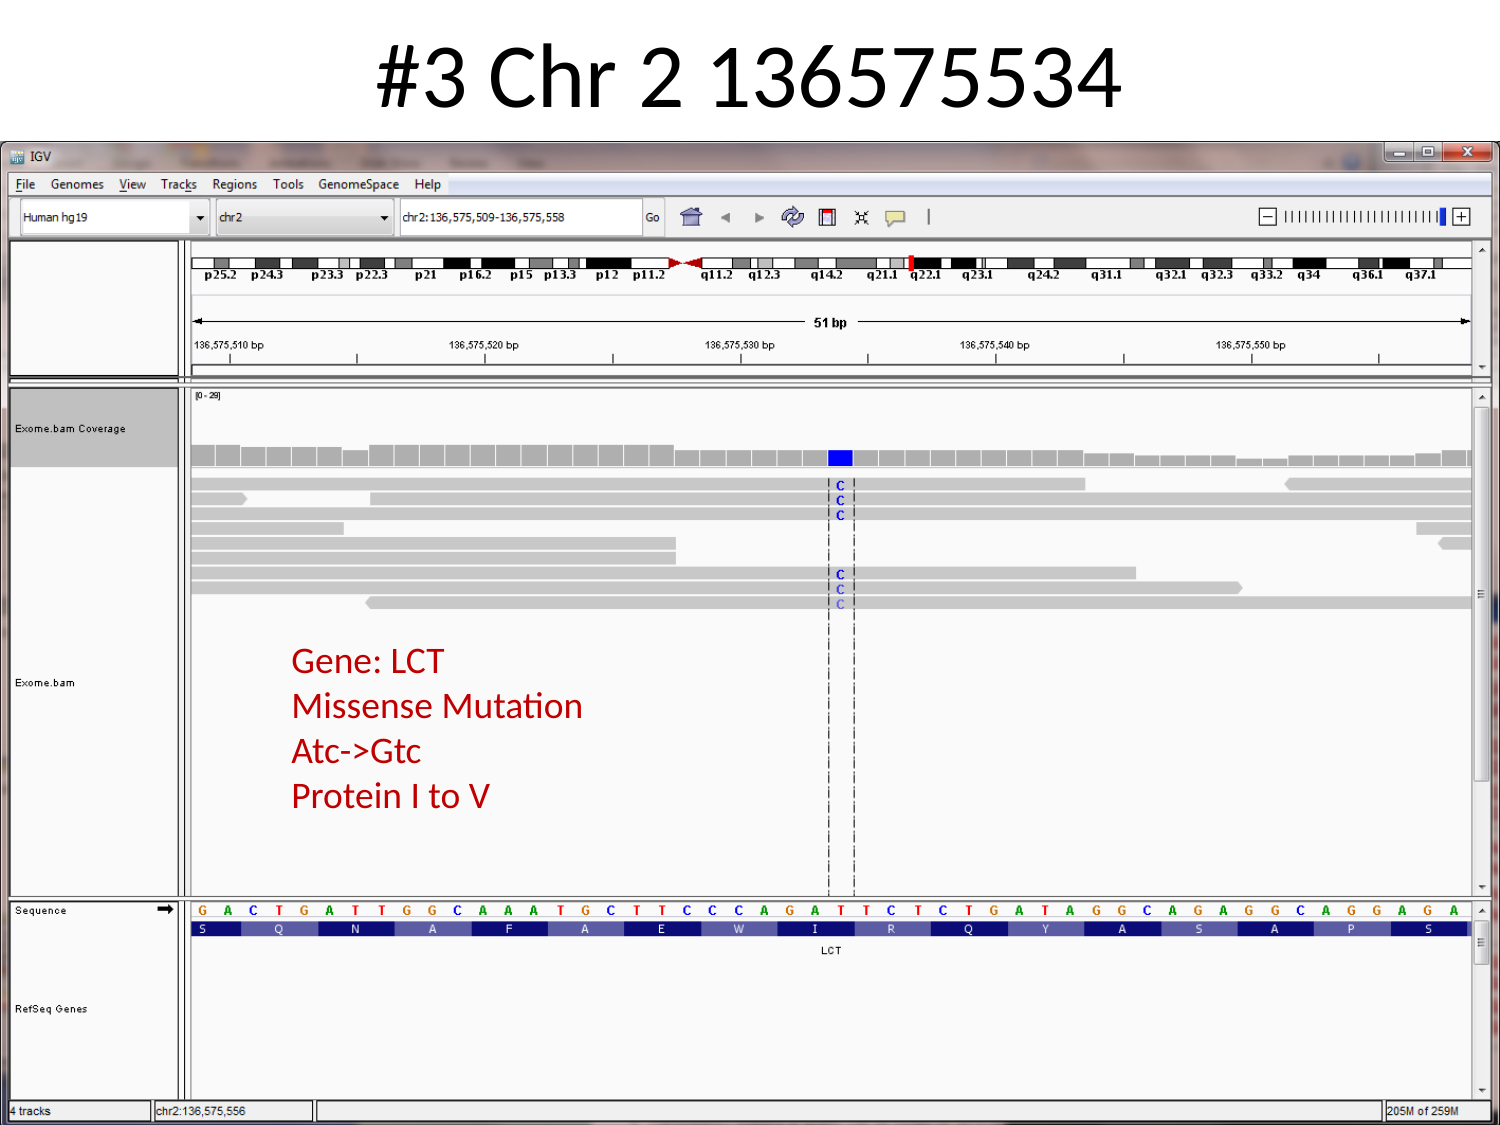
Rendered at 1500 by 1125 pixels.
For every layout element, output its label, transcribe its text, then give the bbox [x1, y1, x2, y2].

picture [0, 140, 1500, 1125]
title #3 Chr 2 136575534 [75, 0, 1425, 139]
